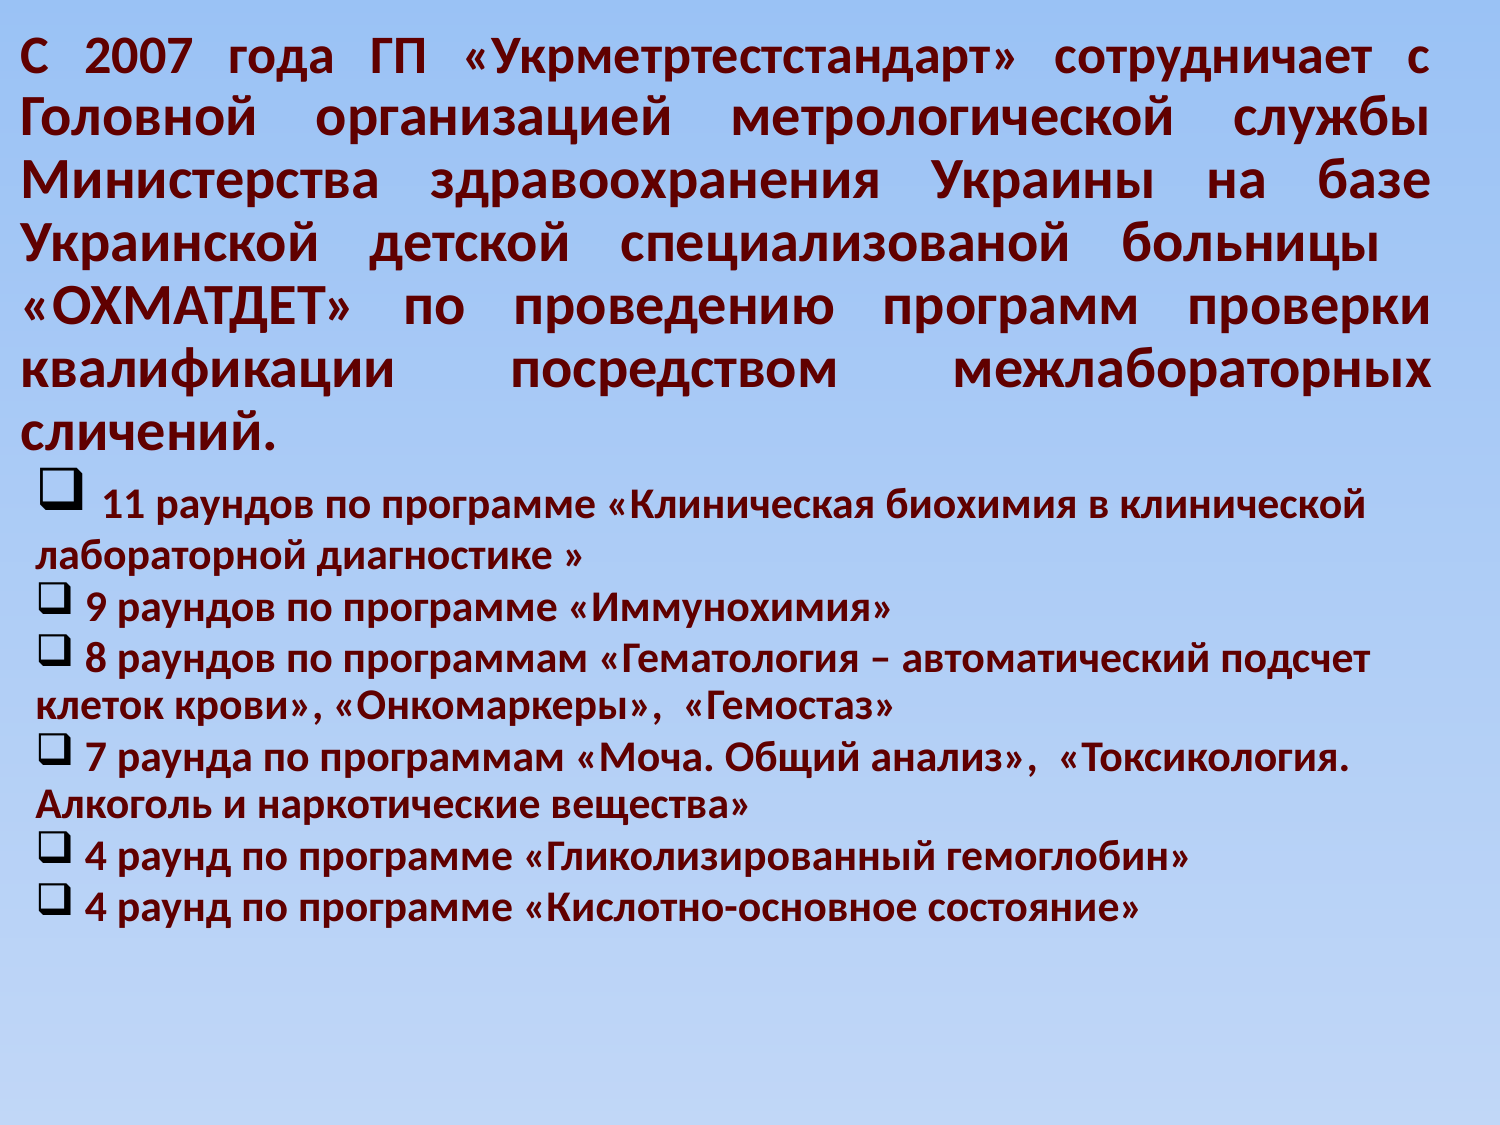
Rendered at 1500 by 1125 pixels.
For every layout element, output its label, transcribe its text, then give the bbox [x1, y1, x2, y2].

list С 2007 года ГП «Укрметртестстандарт» сотрудничает с Головной организацией метрологической службы Министерства здравоохранения Украины на базе Украинской детской специализованой больницы «ОХМАТДЕТ» по проведению программ проверки квалификации посредством межлабораторных сличений. 11 раундов по программе «Клиническая биохимия в клинической лабораторной диагностике » 9 раундов по программе «Иммунохимия» 8 раундов по программам «Гематология – автоматический подсчет клеток крови», «Онкомаркеры», «Гемостаз» 7 раунда по программам «Моча. Общий анализ», «Токсикология. Алкоголь и наркотические вещества» 4 раунд по программе «Гликолизированный гемоглобин» 4 раунд по программе «Кислотно-основное состояние» [5, 19, 1447, 468]
